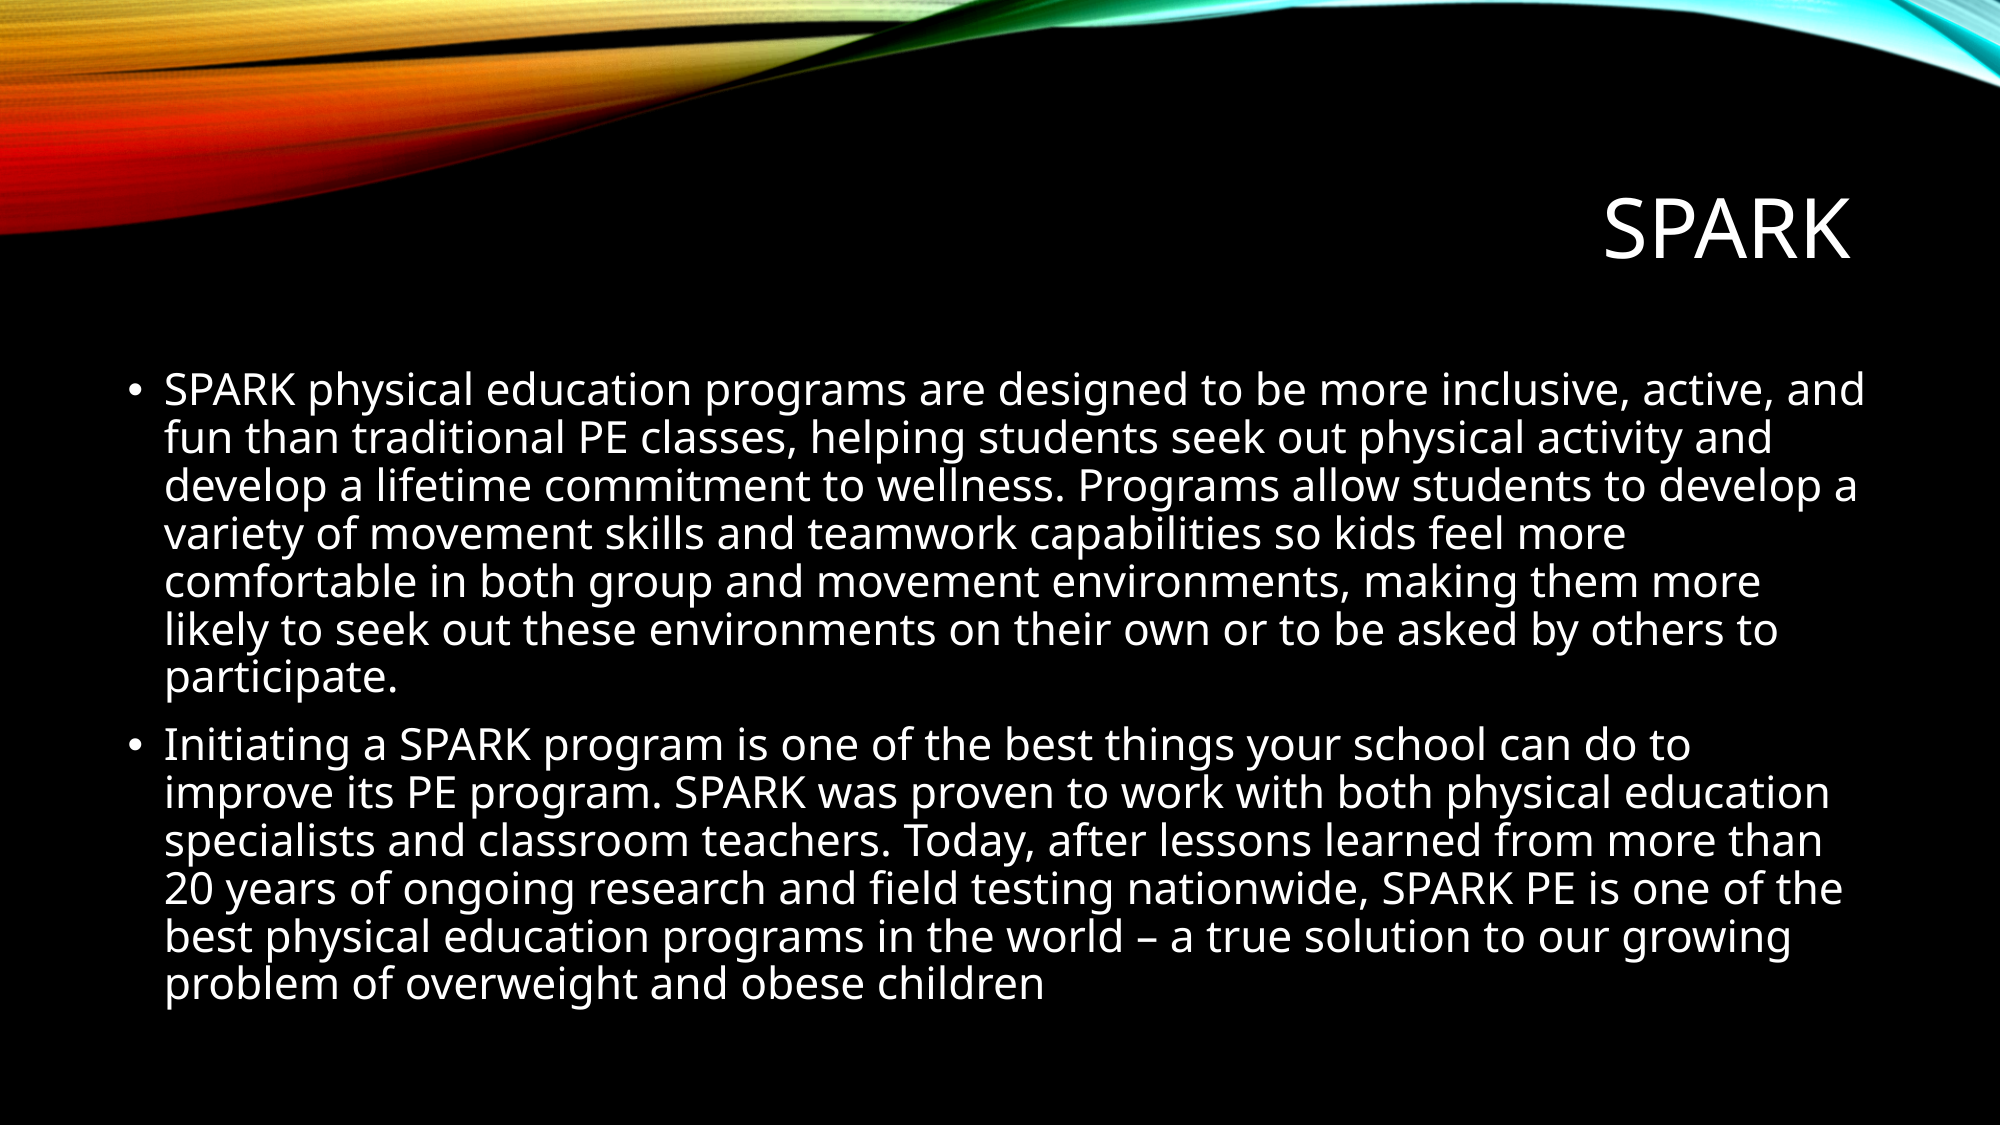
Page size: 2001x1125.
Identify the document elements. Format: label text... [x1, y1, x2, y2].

list SPARK physical education programs are designed to be more inclusive, active, and fun than traditional PE classes, helping students seek out physical activity and develop a lifetime commitment to wellness. Programs allow students to develop a variety of movement skills and teamwork capabilities so kids feel more comfortable in both group and movement environments, making them more likely to seek out these environments on their own or to be asked by others to participate. Initiating a SPARK program is one of the best things your school can do to improve its PE program. SPARK was proven to work with both physical education specialists and classroom teachers. Today, after lessons learned from more than 20 years of ongoing research and field testing nationwide, SPARK PE is one of the best physical education programs in the world – a true solution to our growing problem of overweight and obese children [112, 360, 1888, 1021]
picture [0, 0, 2000, 237]
title SPARK [474, 125, 1888, 338]
